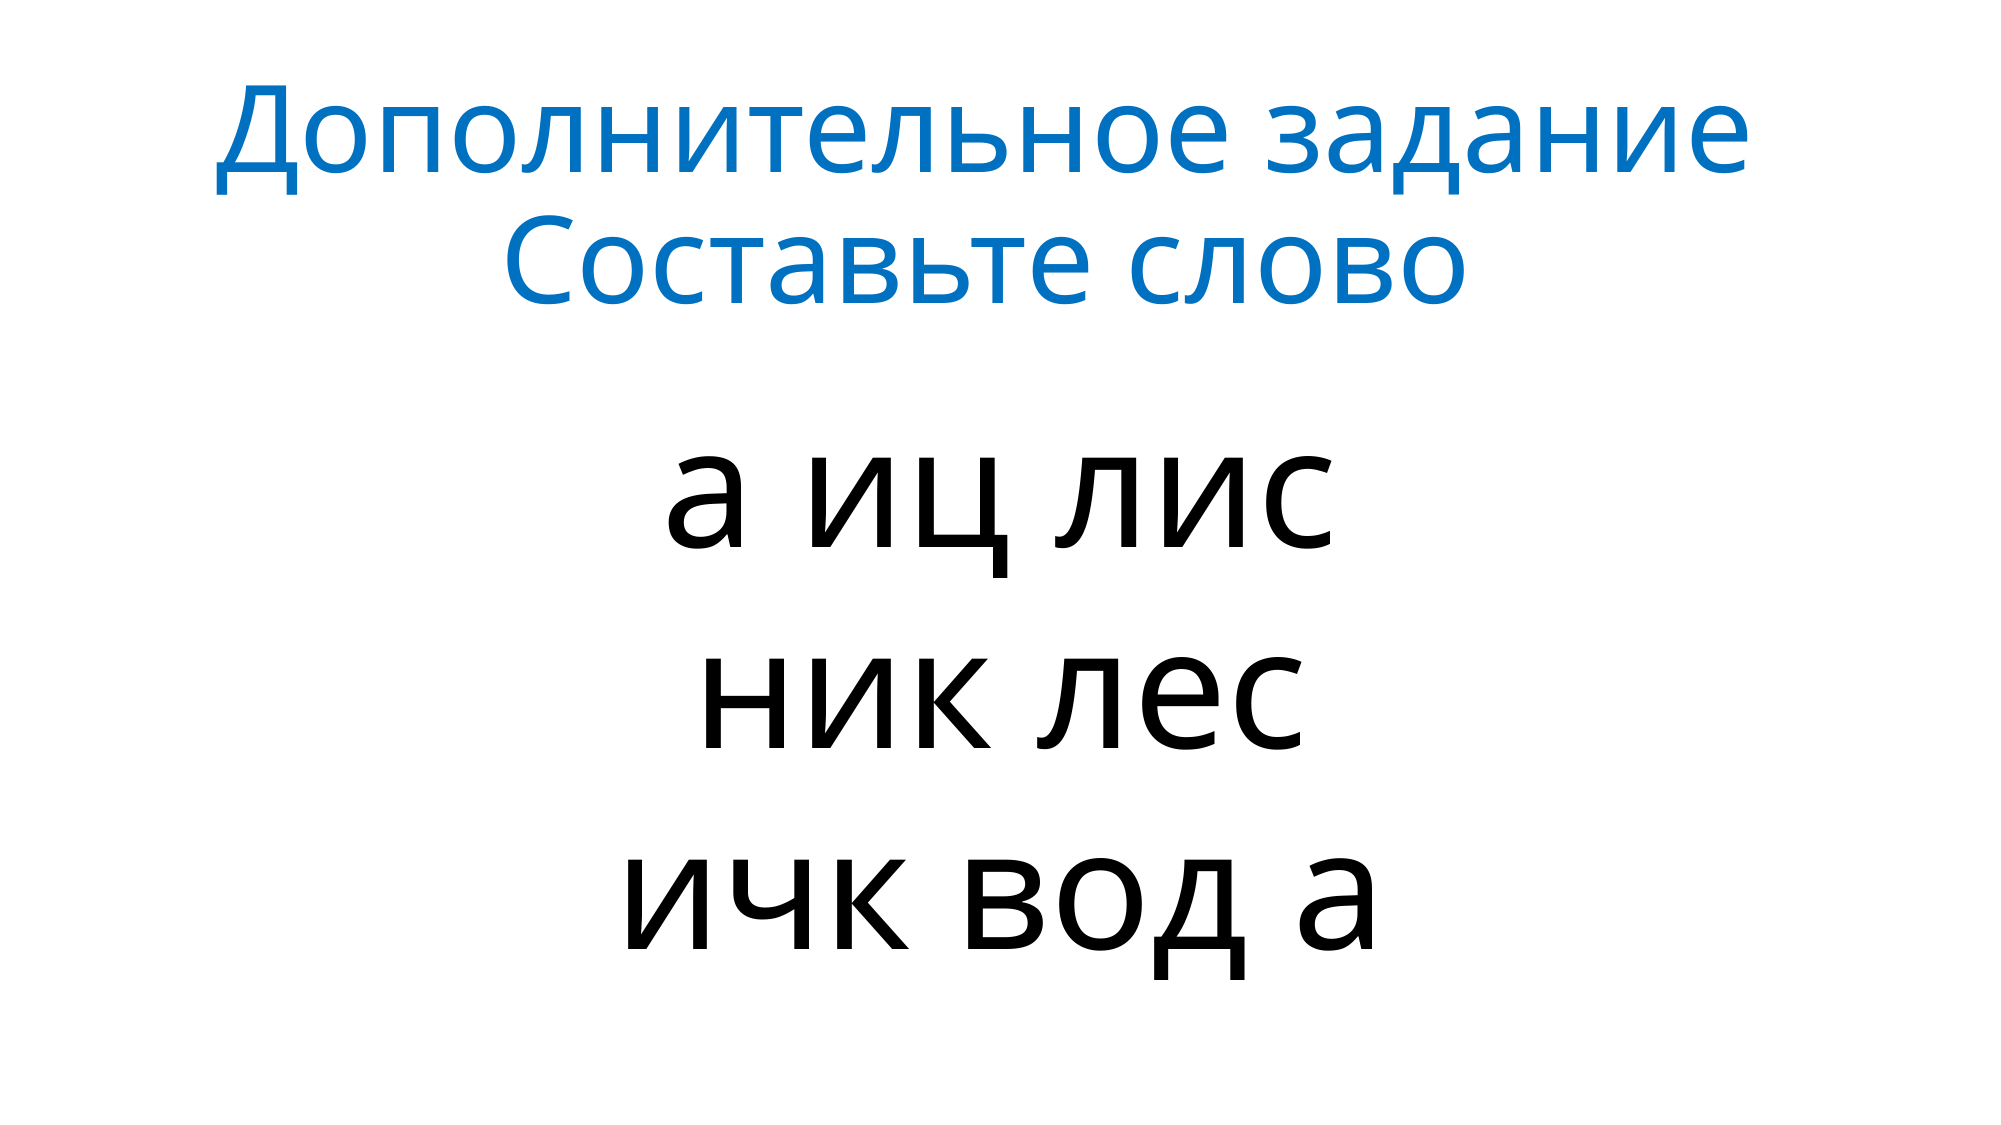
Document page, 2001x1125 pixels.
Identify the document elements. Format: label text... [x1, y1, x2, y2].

title Дополнительное задание Составьте слово [108, 59, 1863, 339]
list а иц лис ник лес ичк вод а [137, 395, 1863, 1014]
